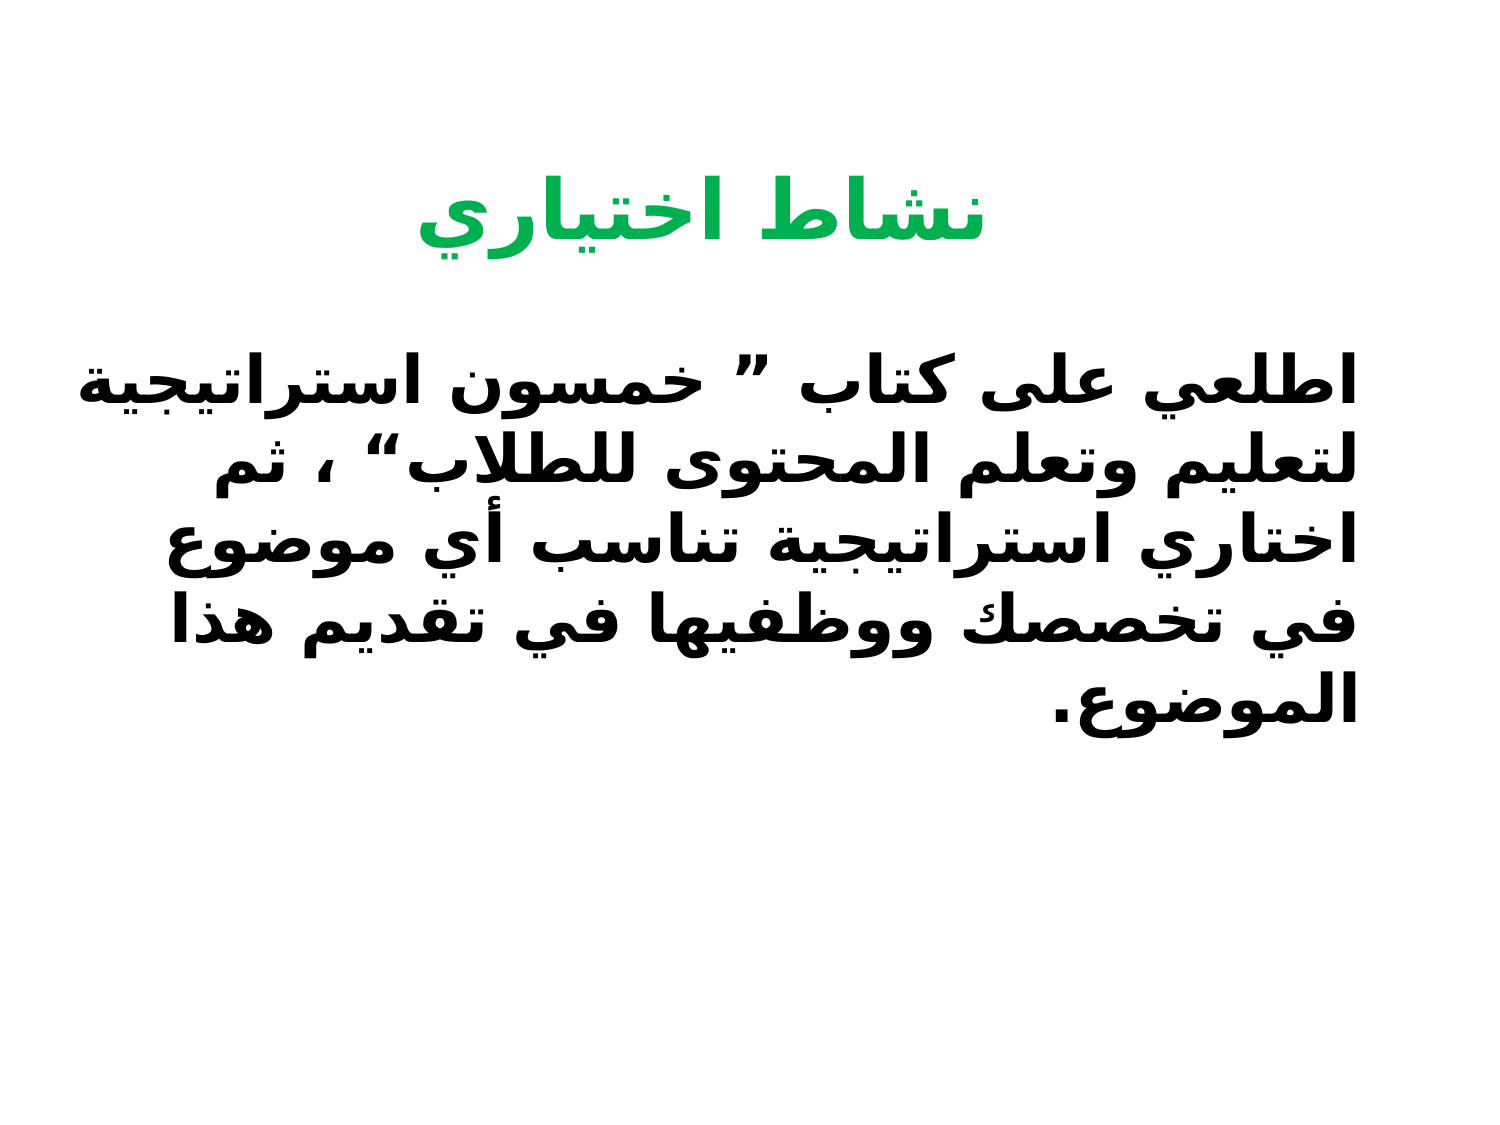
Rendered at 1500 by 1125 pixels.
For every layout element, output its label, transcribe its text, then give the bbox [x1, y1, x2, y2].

text_box نشاط اختياري اطلعي على كتاب ” خمسون استراتيجية لتعليم وتعلم المحتوى للطلاب“ ، ثم اختاري استراتيجية تناسب أي موضوع في تخصصك ووظفيها في تقديم هذا الموضوع. [29, 149, 1377, 744]
